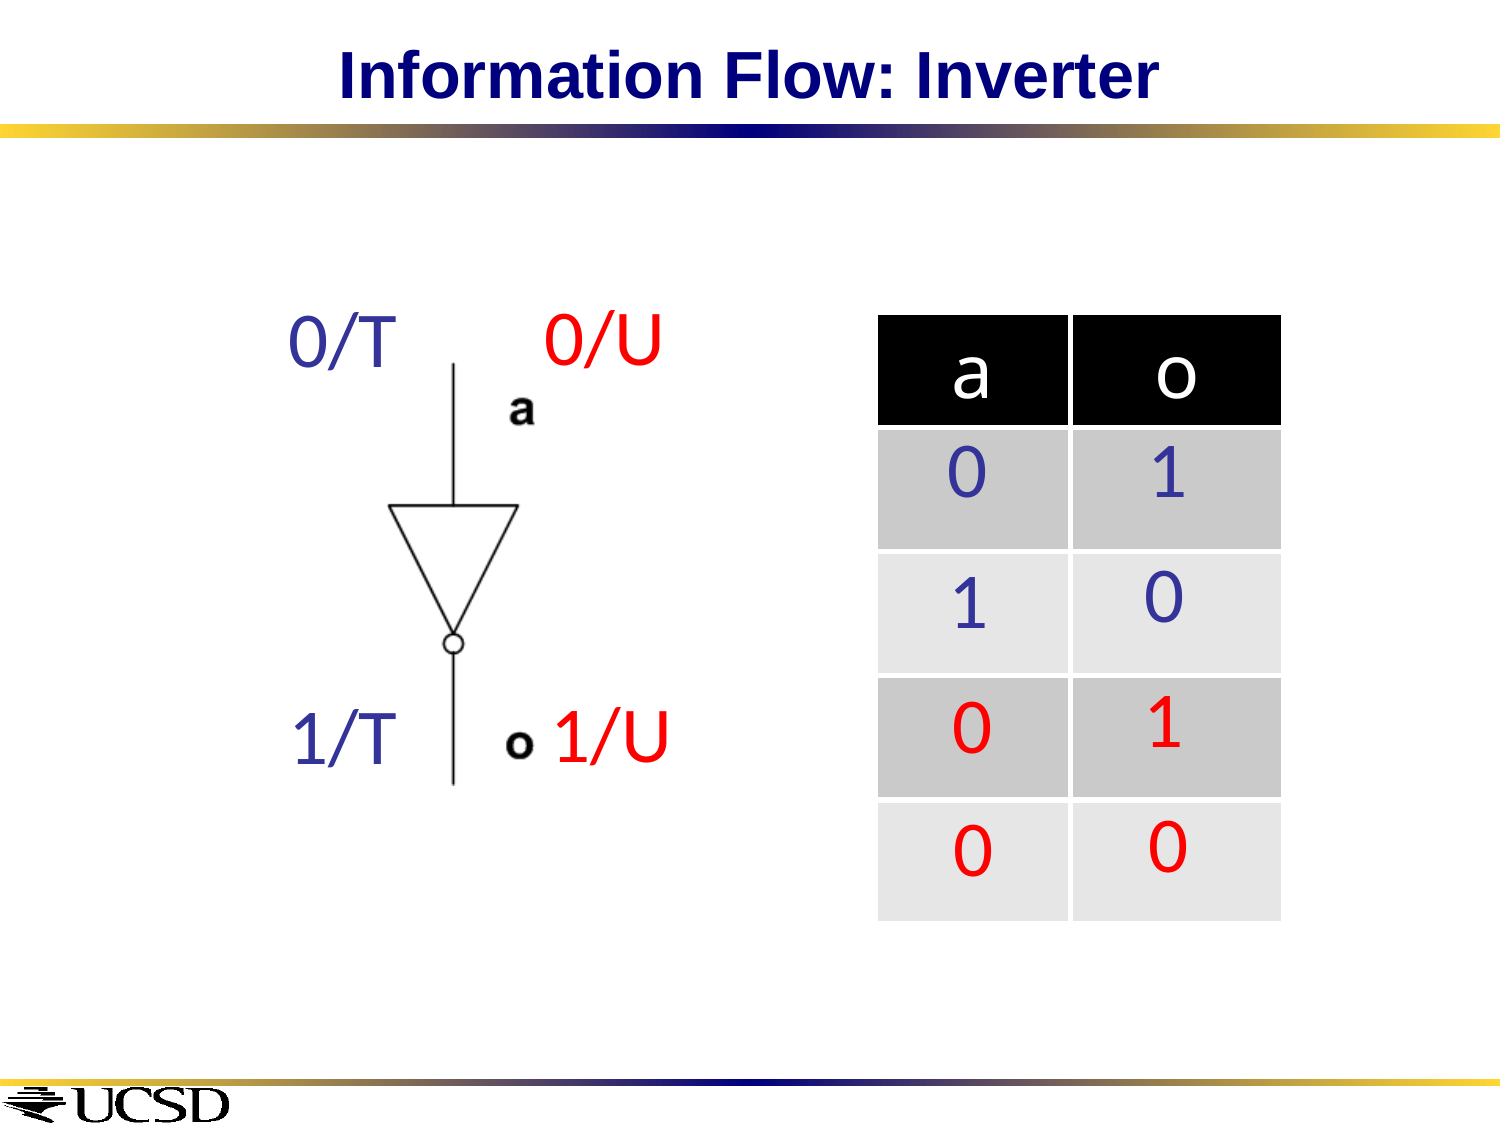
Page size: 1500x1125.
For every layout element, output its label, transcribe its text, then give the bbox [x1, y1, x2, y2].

table_cell [1073, 678, 1281, 797]
table_cell [878, 803, 1068, 921]
table_cell [878, 554, 1068, 673]
title Information Flow: Inverter [37, 4, 1463, 120]
table_cell [878, 678, 1068, 797]
text_box 0 [940, 412, 1001, 520]
picture [387, 362, 538, 787]
text_box 0 [947, 791, 1008, 899]
text_box 1 [941, 542, 1002, 651]
text_box 1 [1141, 412, 1201, 520]
text_box 0/T [281, 281, 411, 390]
table_cell [1073, 430, 1281, 549]
text_box 0 [1141, 787, 1202, 895]
table_cell [878, 430, 1068, 549]
table_header a [878, 315, 1068, 425]
picture [0, 1087, 229, 1123]
text_box 0 [946, 668, 1006, 776]
text_box 0/U [537, 280, 679, 388]
text_box 1 [1137, 662, 1198, 770]
table_cell [1073, 554, 1281, 673]
table_header o [1073, 315, 1281, 425]
text_box 1/U [544, 677, 686, 785]
text_box 1/T [281, 678, 382, 787]
text_box 0 [1138, 537, 1199, 646]
table_cell [1073, 803, 1281, 921]
